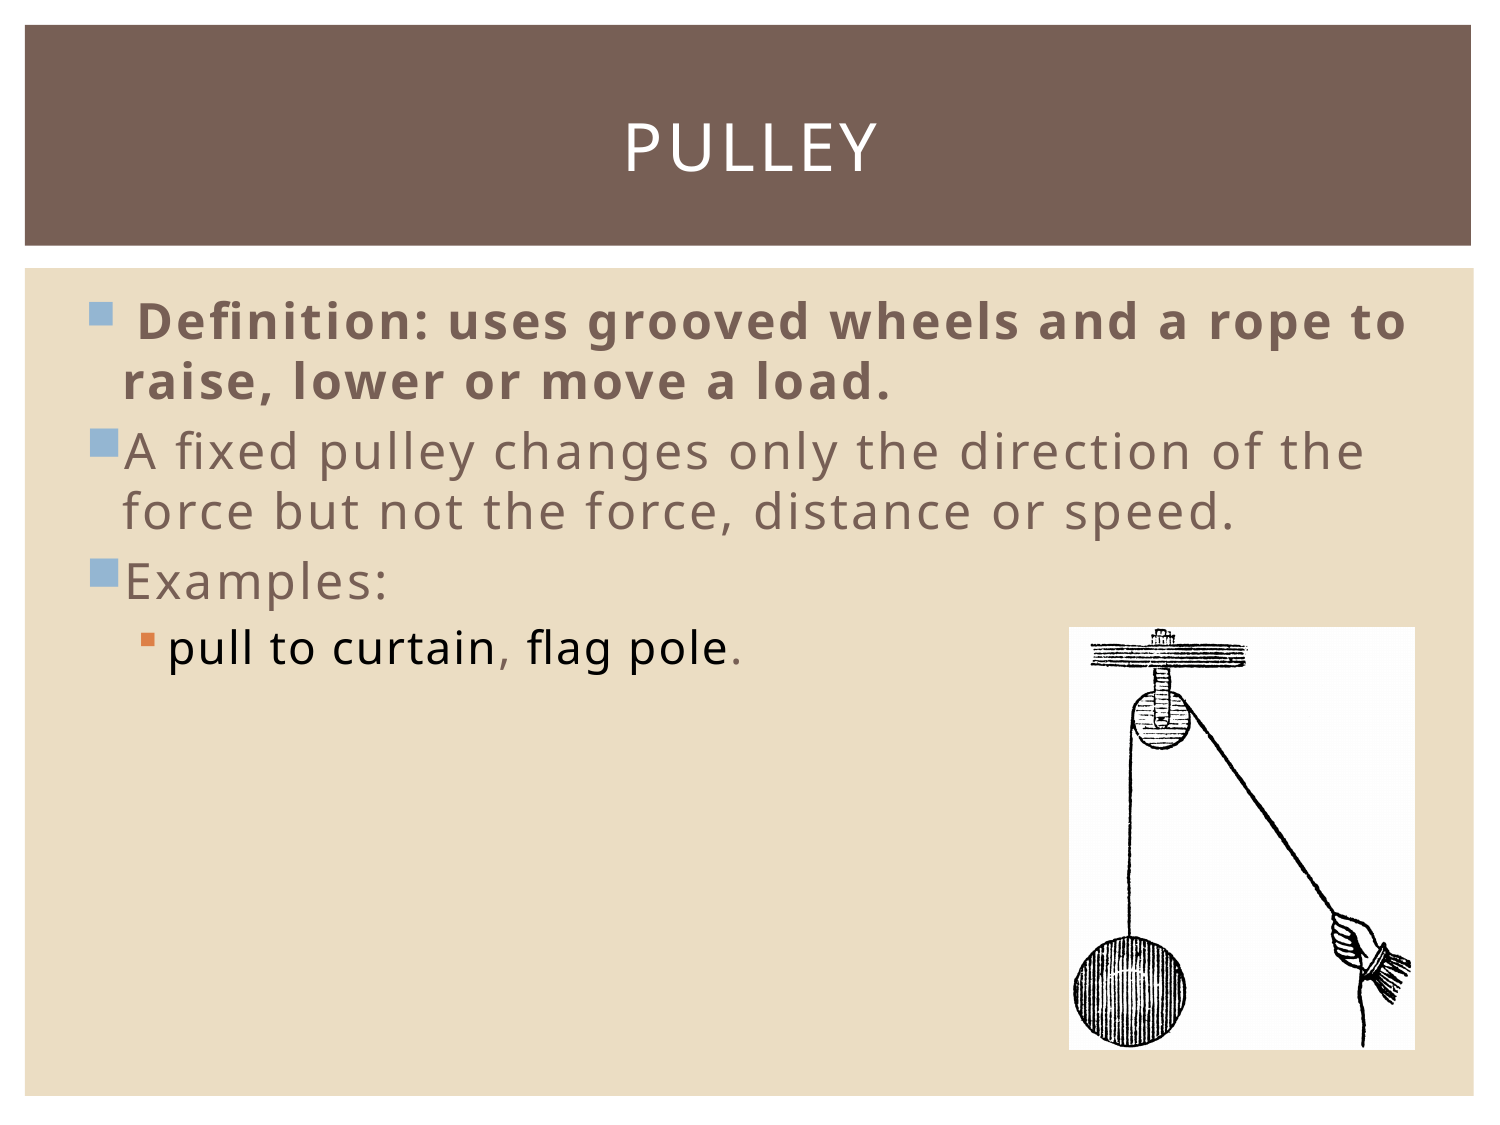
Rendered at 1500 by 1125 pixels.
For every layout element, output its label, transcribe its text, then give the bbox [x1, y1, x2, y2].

list Definition: uses grooved wheels and a rope to raise, lower or move a load. A fixed pulley changes only the direction of the force but not the force, distance or speed. Examples: pull to curtain, flag pole. [62, 281, 1442, 1005]
picture [1069, 627, 1416, 1050]
title Pulley [62, 58, 1438, 232]
